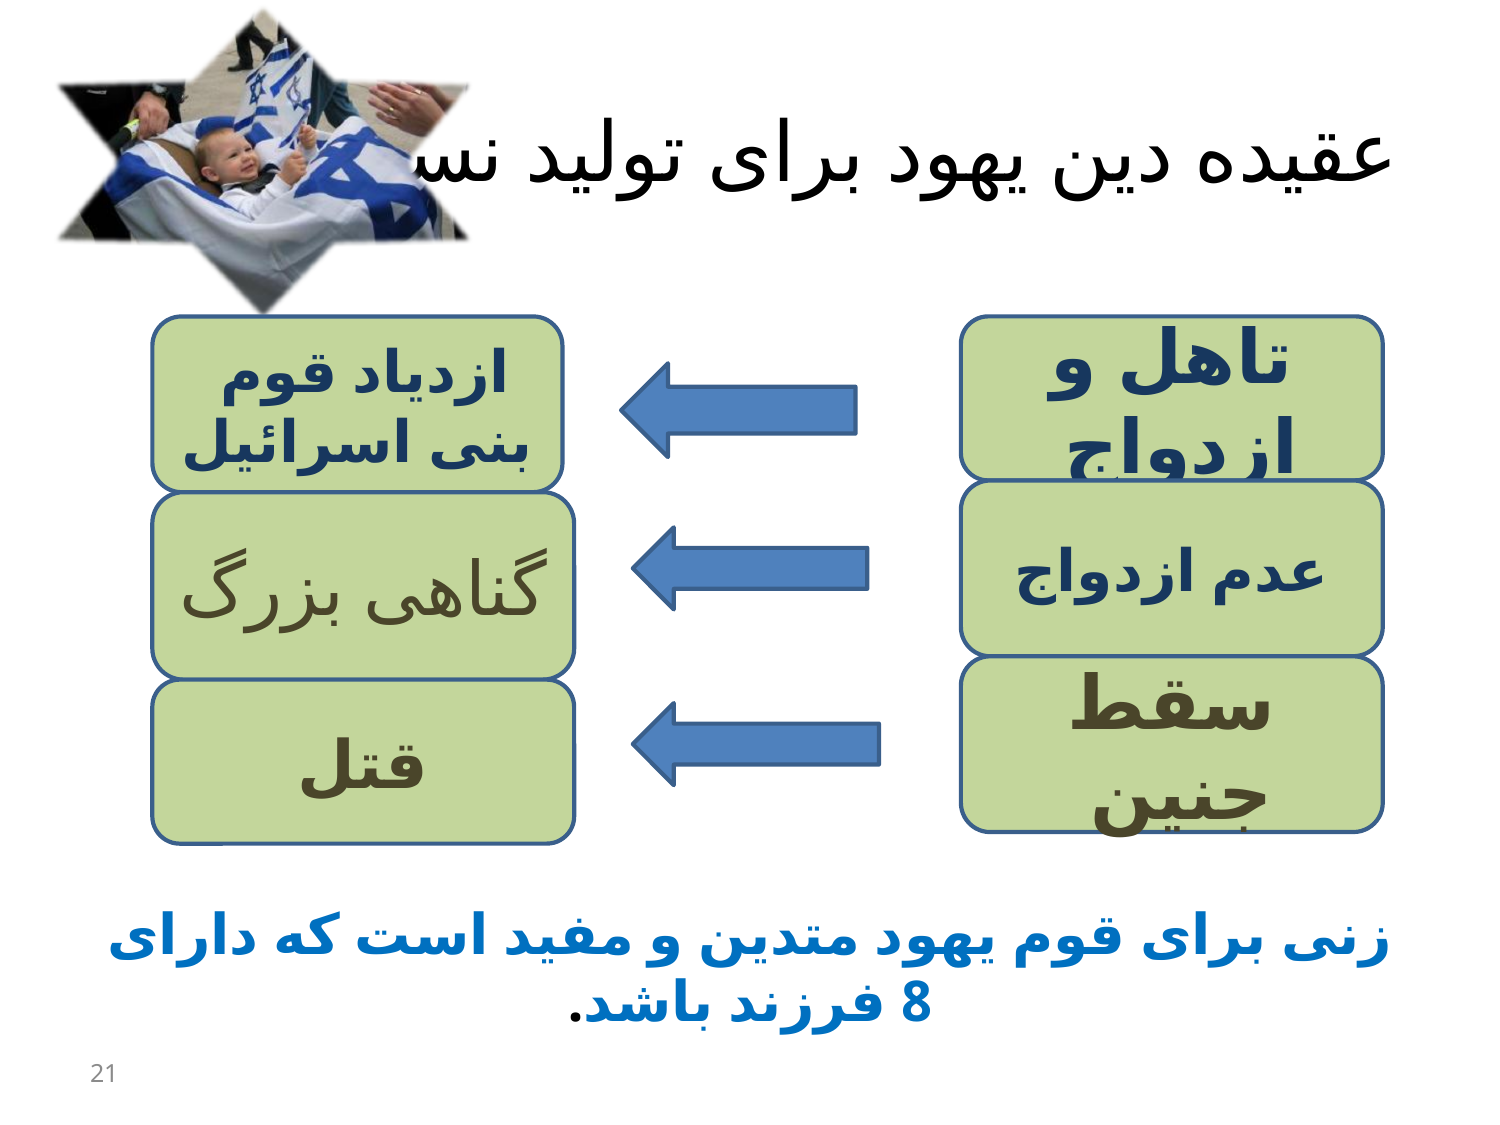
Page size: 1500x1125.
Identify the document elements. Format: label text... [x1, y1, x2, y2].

text_box ازدیاد قوم بنی اسرائیل [150, 314, 565, 492]
text_box [618, 361, 858, 459]
text_box عدم ازدواج [958, 478, 1385, 656]
text_box سقط جنین [958, 654, 1385, 835]
title عقیده دین یهود برای تولید نسل [484, 54, 1415, 243]
slide_number 21 [75, 1042, 425, 1103]
text_box قتل [150, 677, 577, 846]
picture [46, 0, 480, 325]
text_box گناهی بزرگ [150, 490, 577, 679]
text_box [630, 701, 882, 788]
text_box تاهل و ازدواج [958, 314, 1385, 481]
text_box [630, 525, 870, 612]
list زنی برای قوم یهود متدین و مفید است که دارای 8 فرزند باشد. [75, 260, 1425, 1125]
